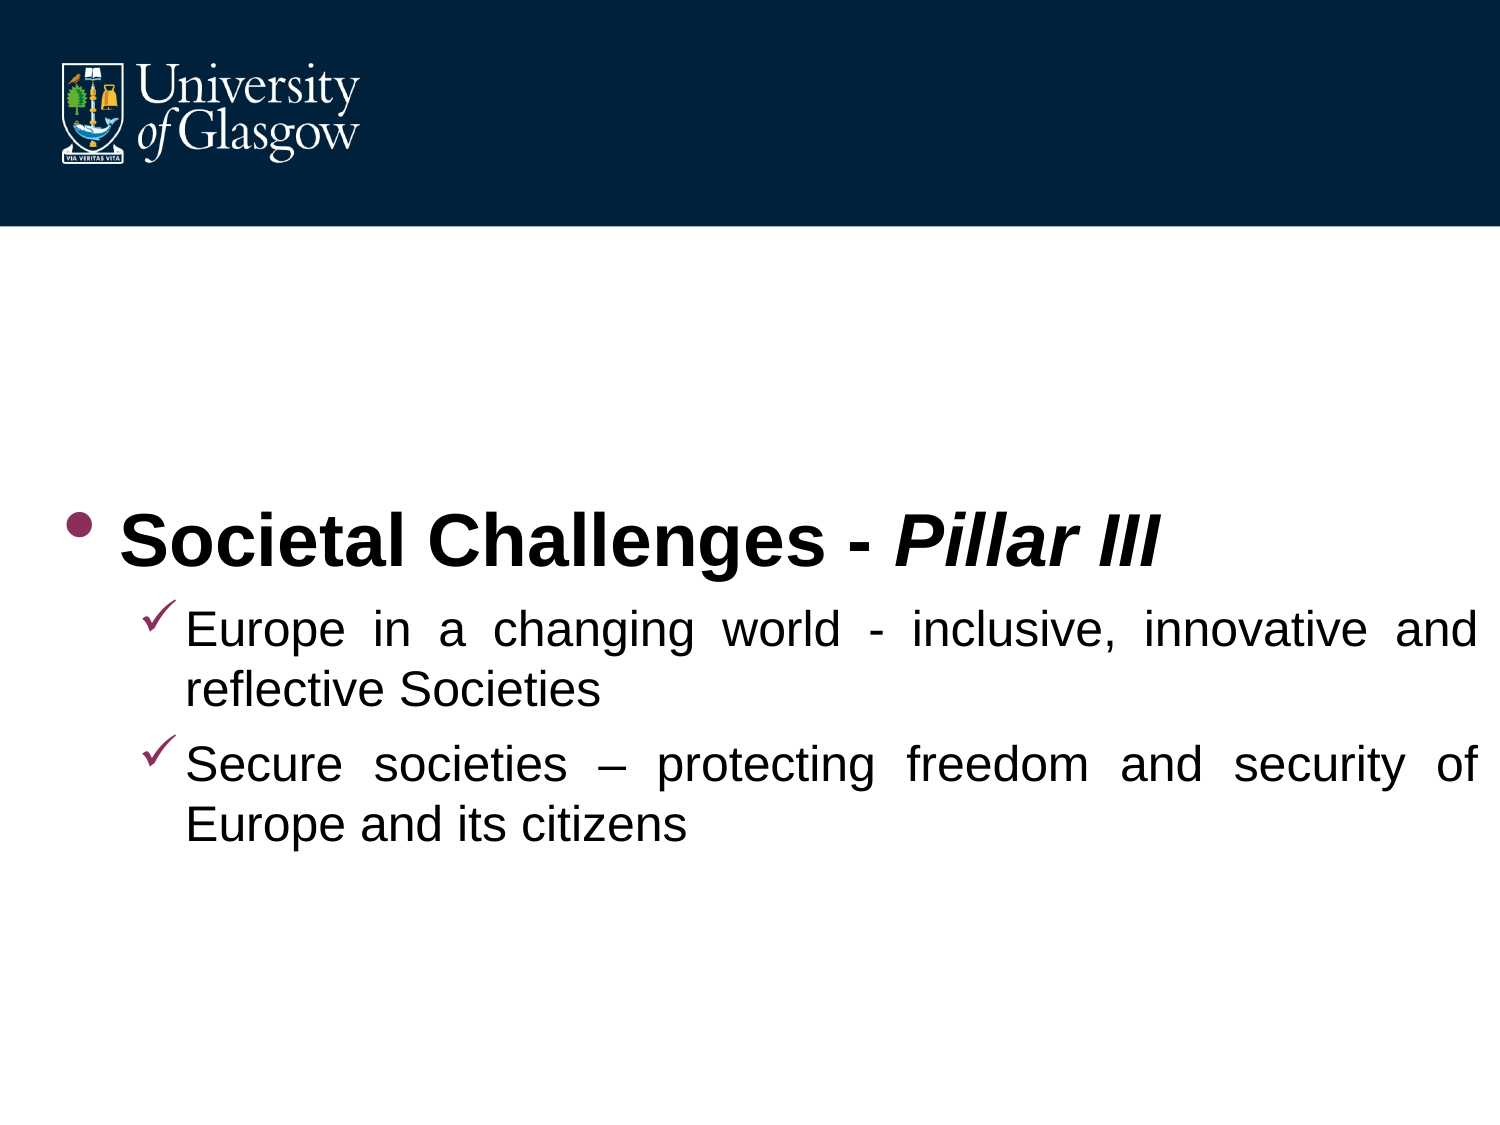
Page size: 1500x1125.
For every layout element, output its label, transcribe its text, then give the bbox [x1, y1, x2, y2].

list Societal Challenges - Pillar III Europe in a changing world - inclusive, innovative and reflective Societies Secure societies – protecting freedom and security of Europe and its citizens [62, 265, 1480, 1058]
picture [62, 61, 361, 164]
